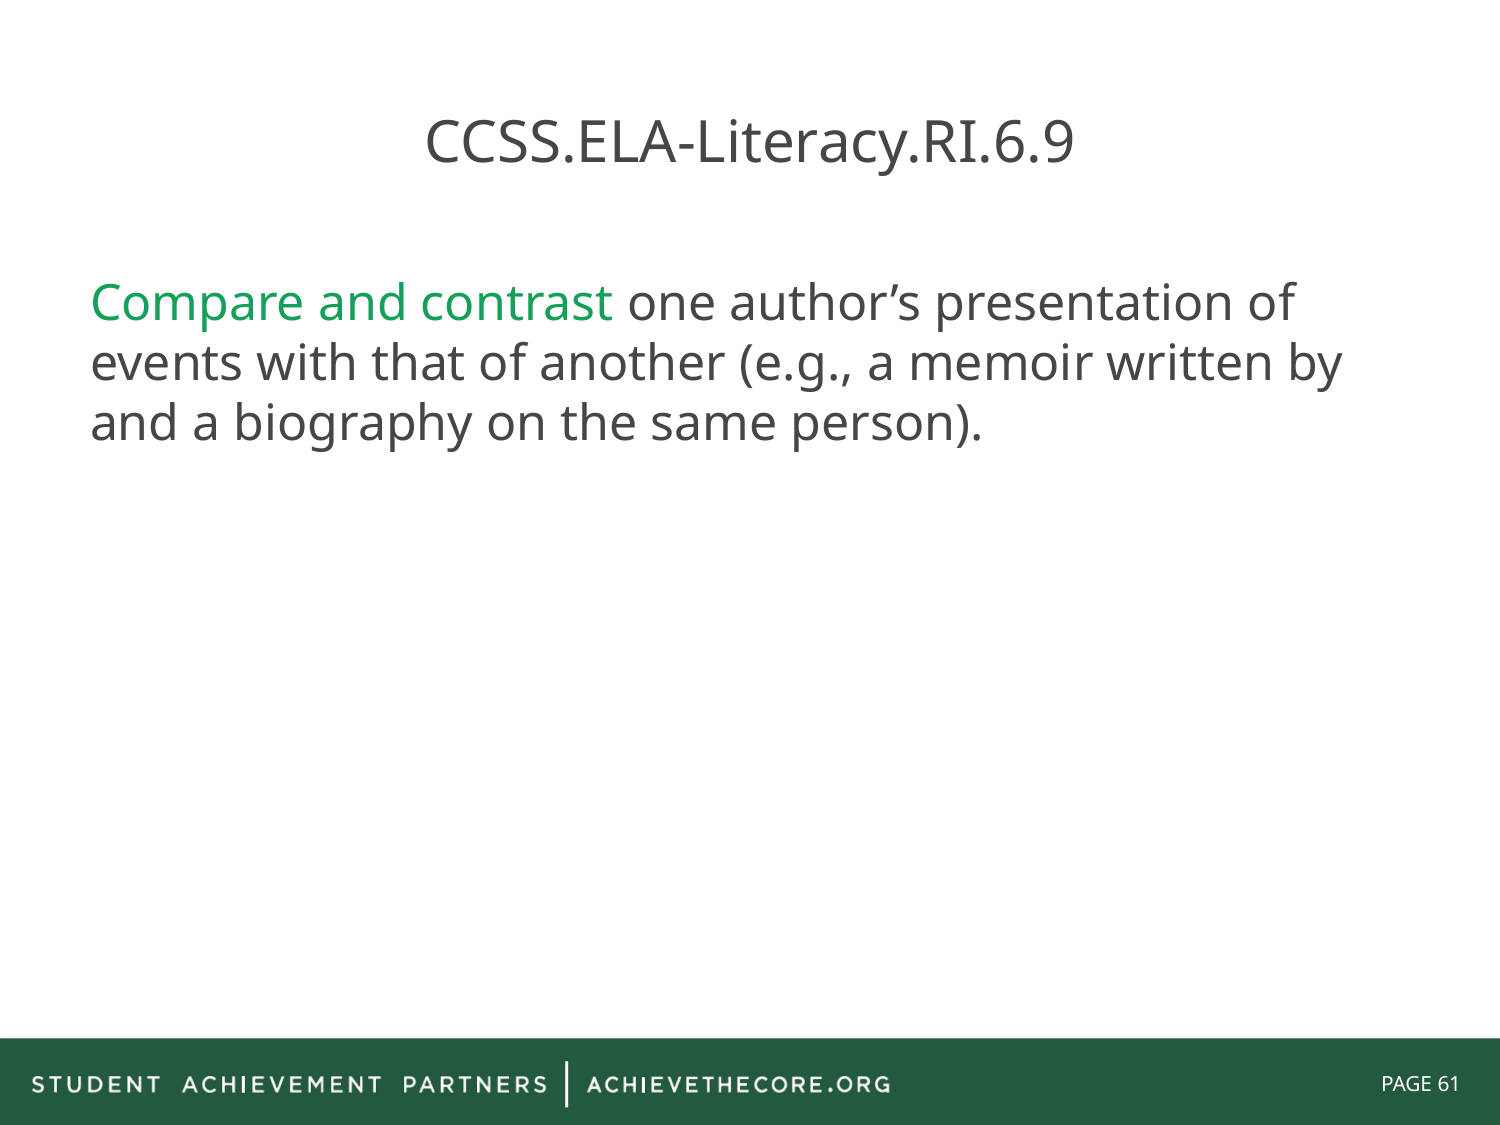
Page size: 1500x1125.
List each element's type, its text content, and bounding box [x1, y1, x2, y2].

title CCSS.ELA-Literacy.RI.6.9 [75, 45, 1425, 233]
list Compare and contrast one author’s presentation of events with that of another (e.g., a memoir written by and a biography on the same person). [75, 262, 1425, 1005]
